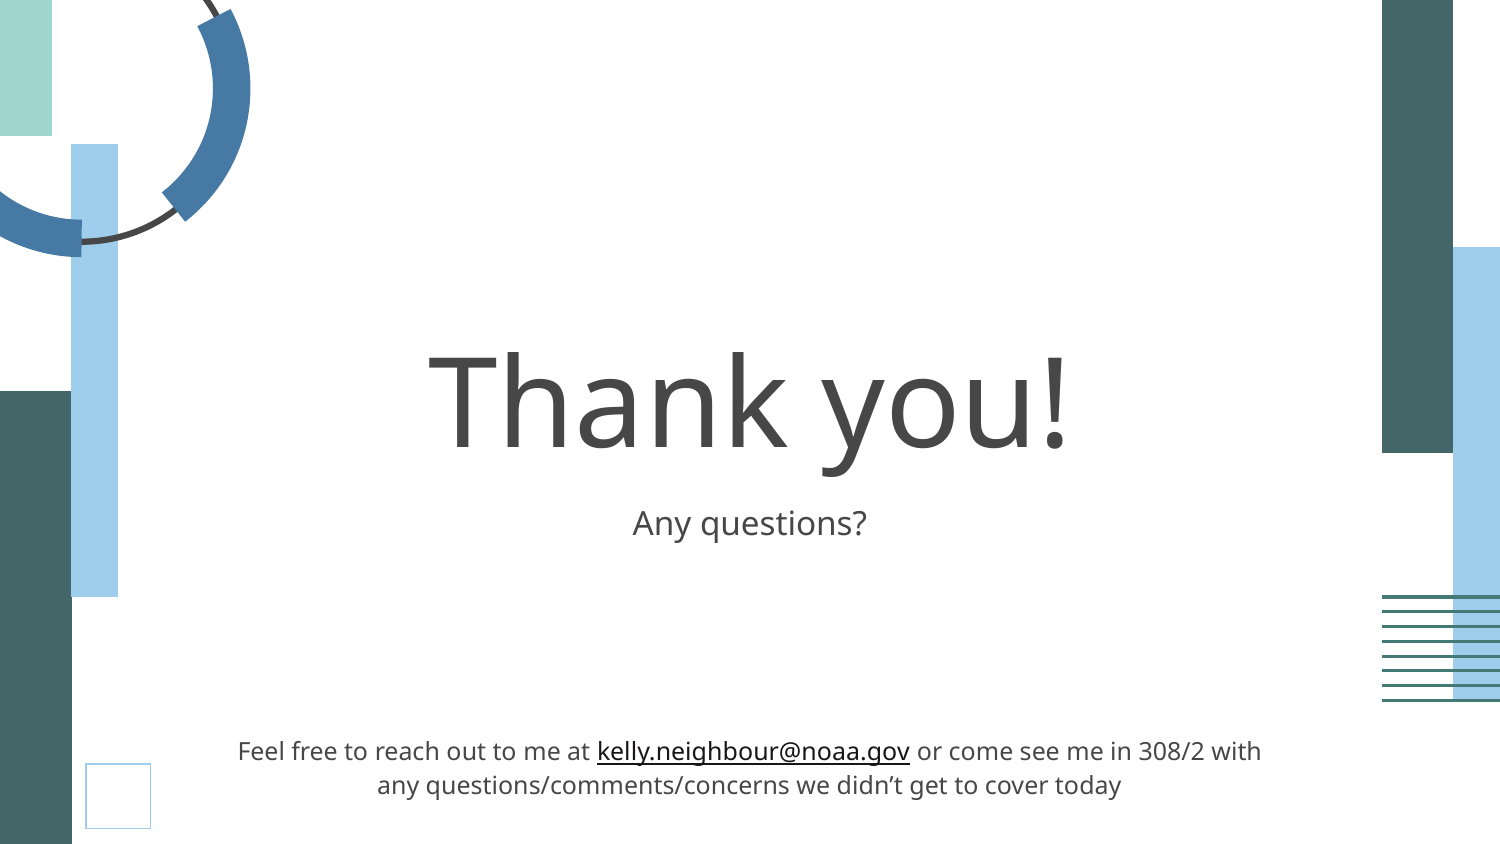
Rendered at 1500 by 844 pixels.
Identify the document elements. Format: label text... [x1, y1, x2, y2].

title Thank you! [210, 273, 1290, 487]
subtitle Feel free to reach out to me at kelly.neighbour@noaa.gov or come see me in 308/2 with any questions/comments/concerns we didn’t get to cover today [210, 720, 1290, 803]
subtitle Any questions? [210, 487, 1290, 569]
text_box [0, 0, 236, 242]
